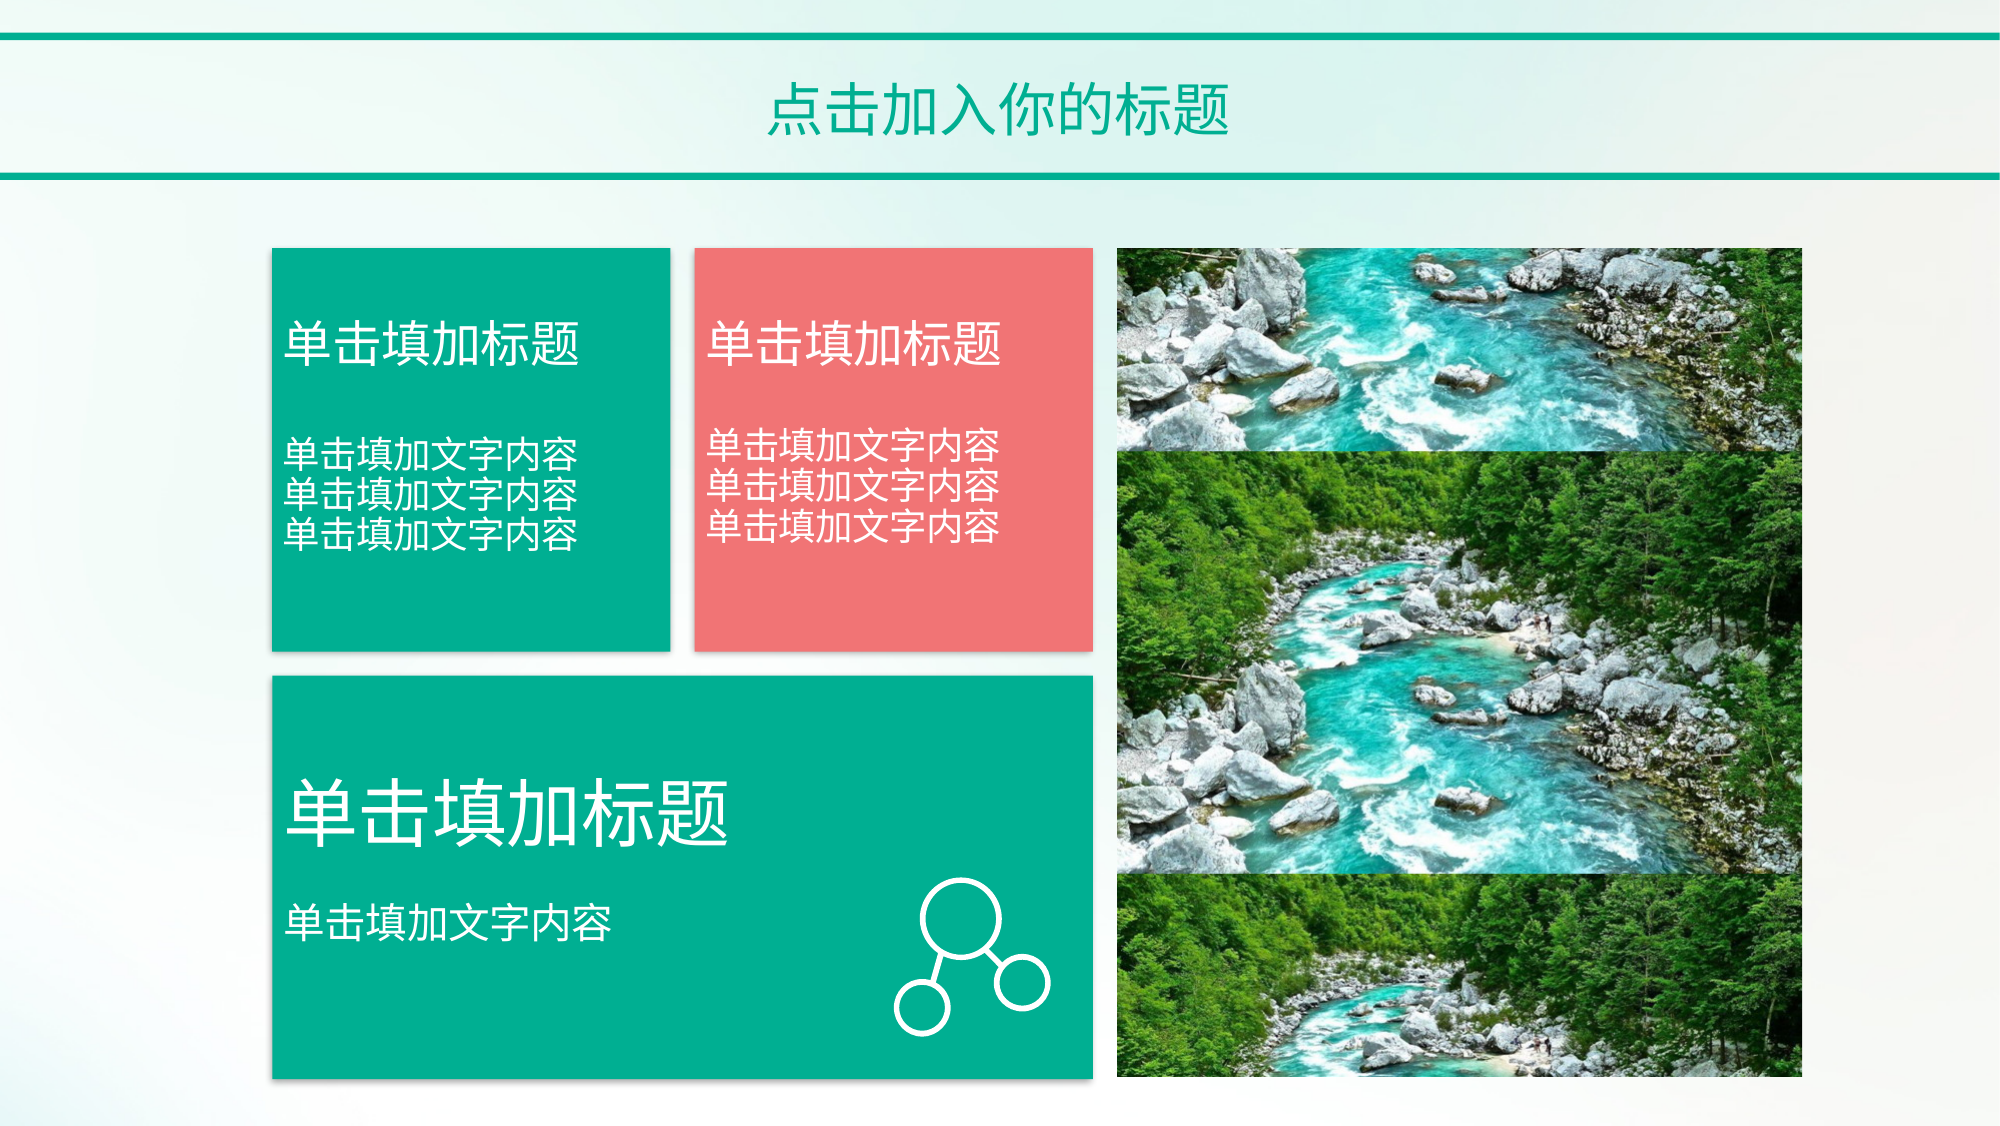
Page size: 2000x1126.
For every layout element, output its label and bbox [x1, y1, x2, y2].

picture [0, 181, 2000, 1126]
text_box [0, 32, 2000, 181]
text_box [272, 247, 1094, 1080]
text_box [1115, 246, 1804, 1078]
picture [0, 0, 2000, 32]
